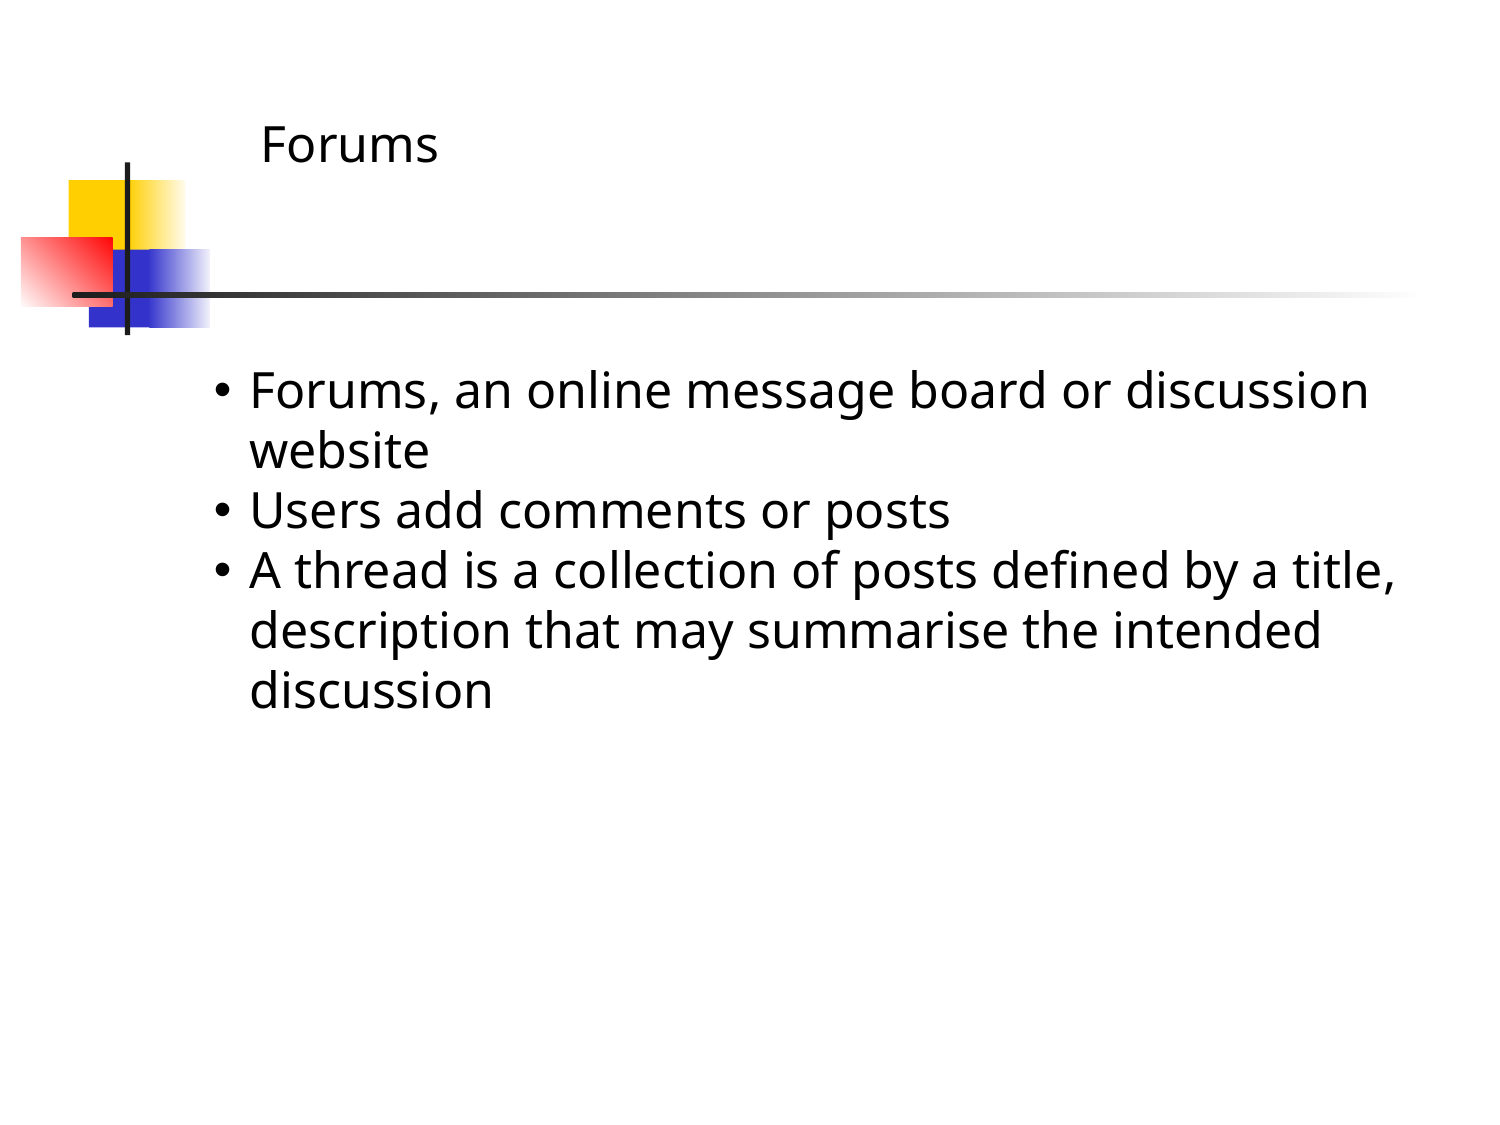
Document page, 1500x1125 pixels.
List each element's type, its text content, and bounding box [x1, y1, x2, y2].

text_box Forums, an online message board or discussion website Users add comments or posts A thread is a collection of posts defined by a title, description that may summarise the intended discussion [199, 351, 1430, 787]
text_box Forums [246, 105, 1266, 181]
